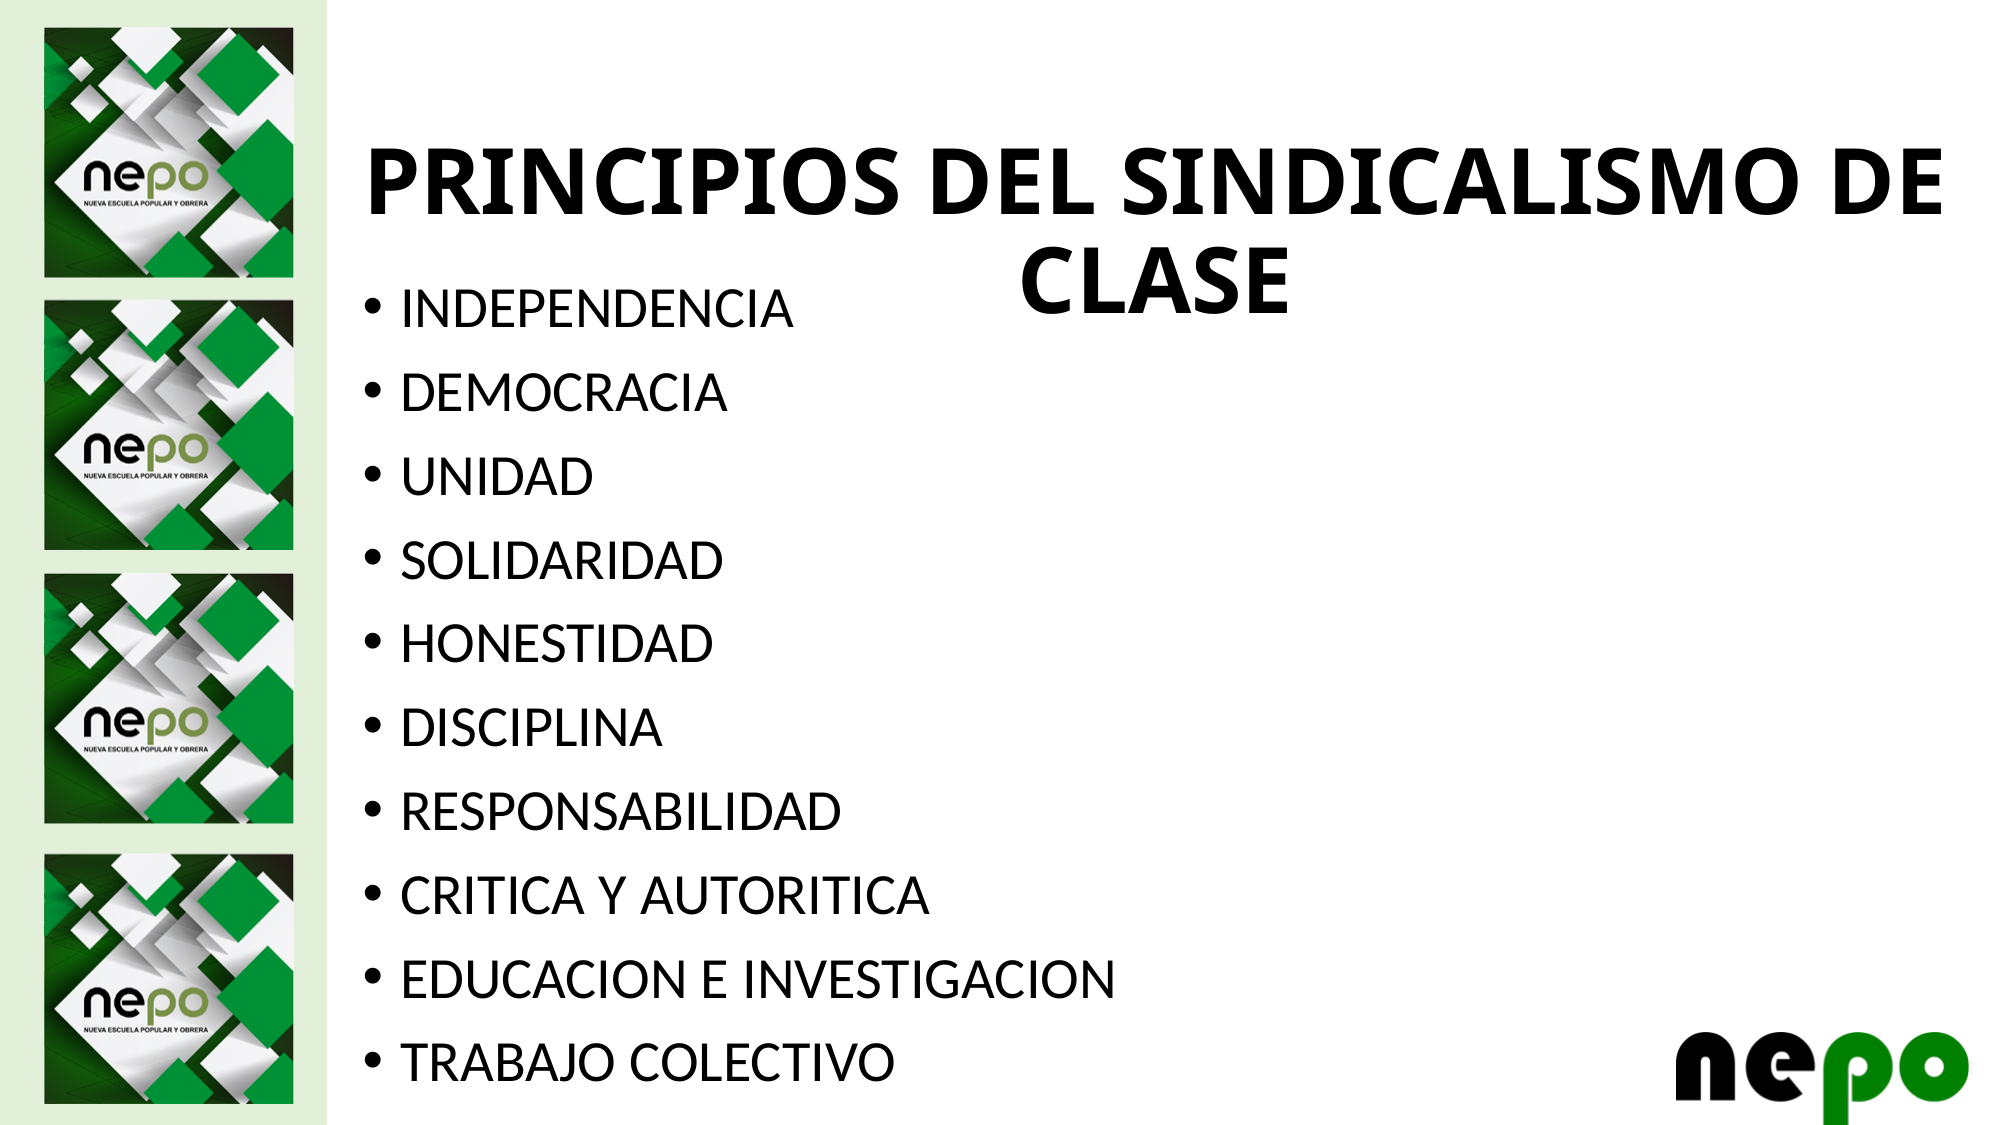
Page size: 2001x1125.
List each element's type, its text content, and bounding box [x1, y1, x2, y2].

picture [1676, 1032, 1969, 1125]
list INDEPENDENCIA DEMOCRACIA UNIDAD SOLIDARIDAD HONESTIDAD DISCIPLINA RESPONSABILIDAD CRITICA Y AUTORITICA EDUCACION E INVESTIGACION TRABAJO COLECTIVO [347, 270, 1964, 1083]
picture [0, 0, 327, 1125]
title PRINCIPIOS DEL SINDICALISMO DE CLASE [347, 128, 1964, 270]
